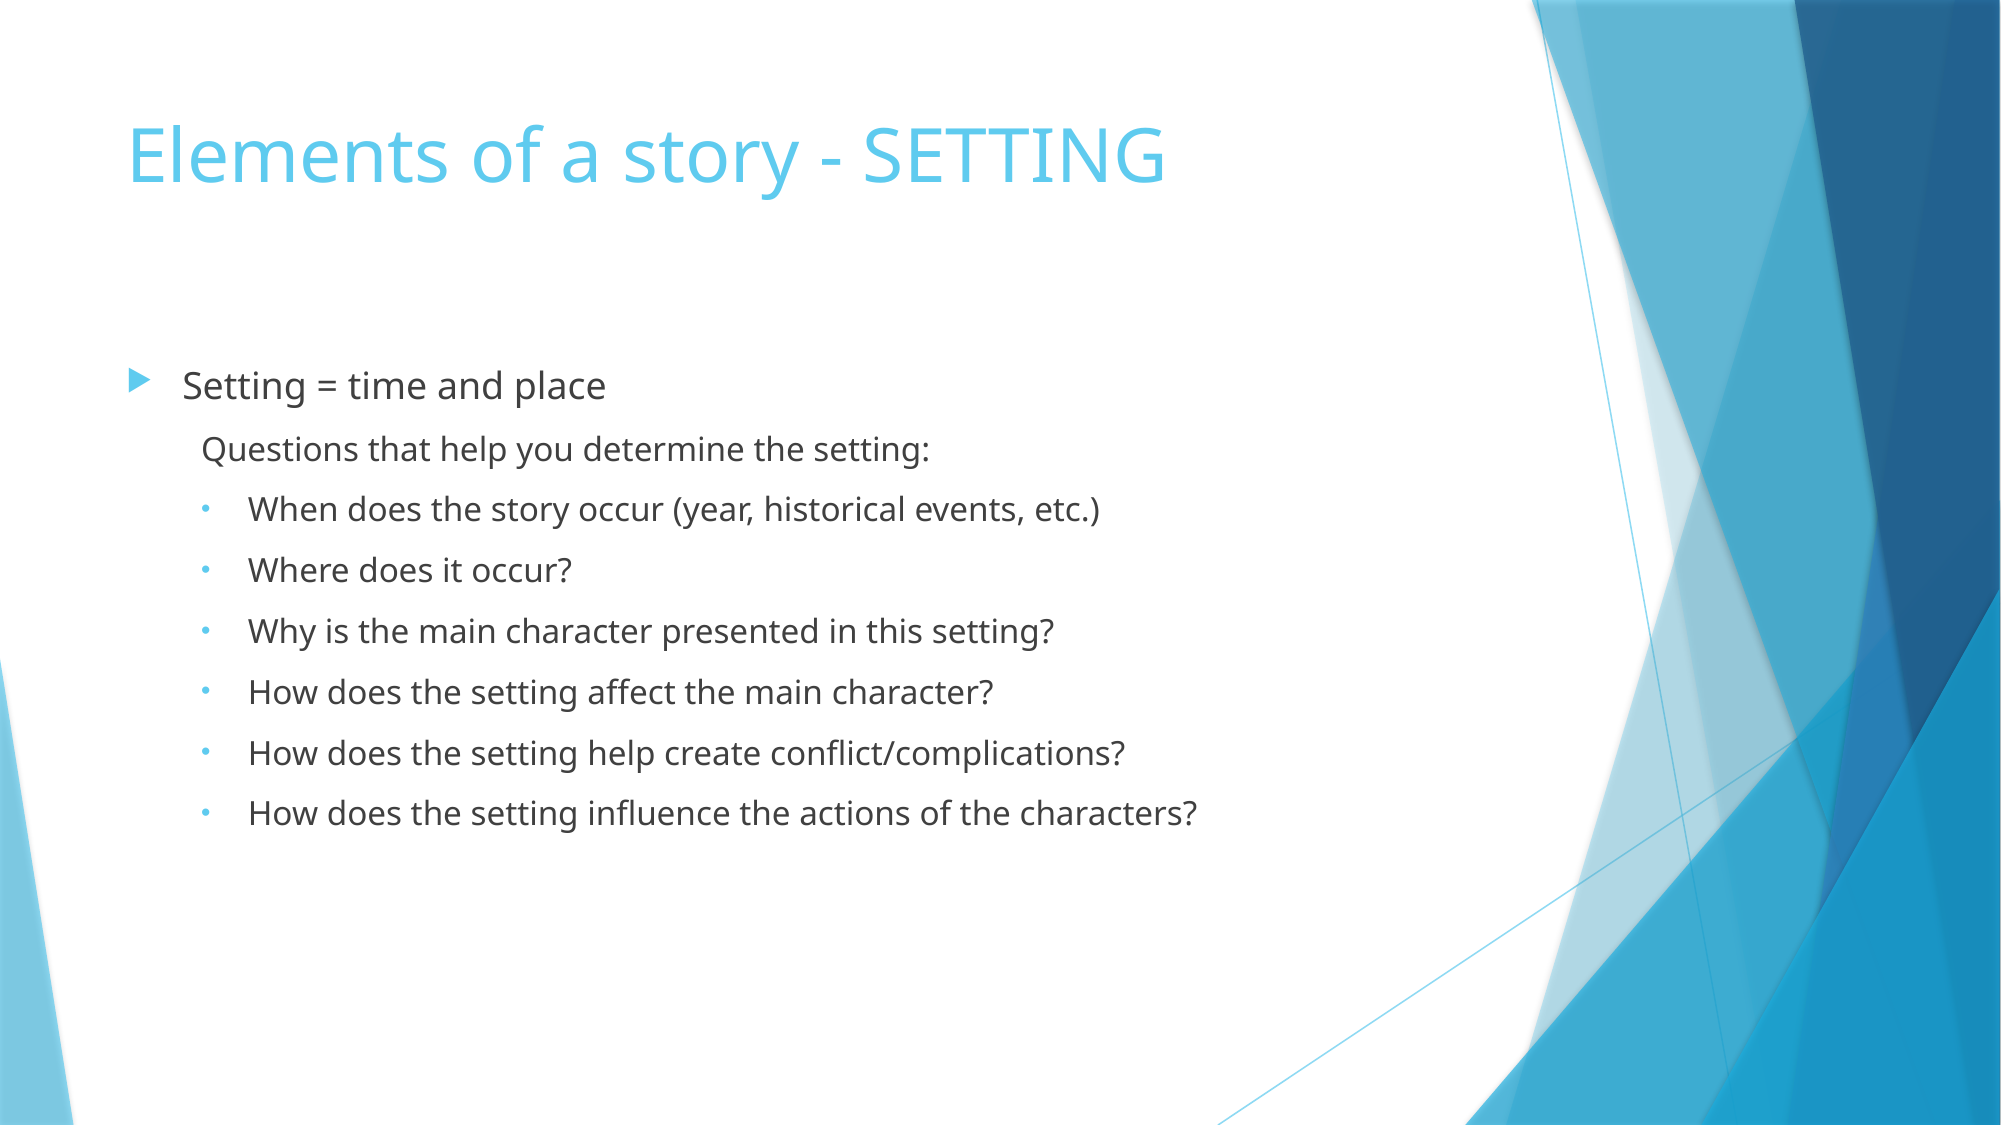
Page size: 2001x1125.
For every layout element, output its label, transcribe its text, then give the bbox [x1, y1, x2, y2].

list Setting = time and place Questions that help you determine the setting: When does the story occur (year, historical events, etc.) Where does it occur? Why is the main character presented in this setting? How does the setting affect the main character? How does the setting help create conflict/complications? How does the setting influence the actions of the characters? [111, 354, 1522, 992]
title Elements of a story - SETTING [111, 99, 1522, 317]
